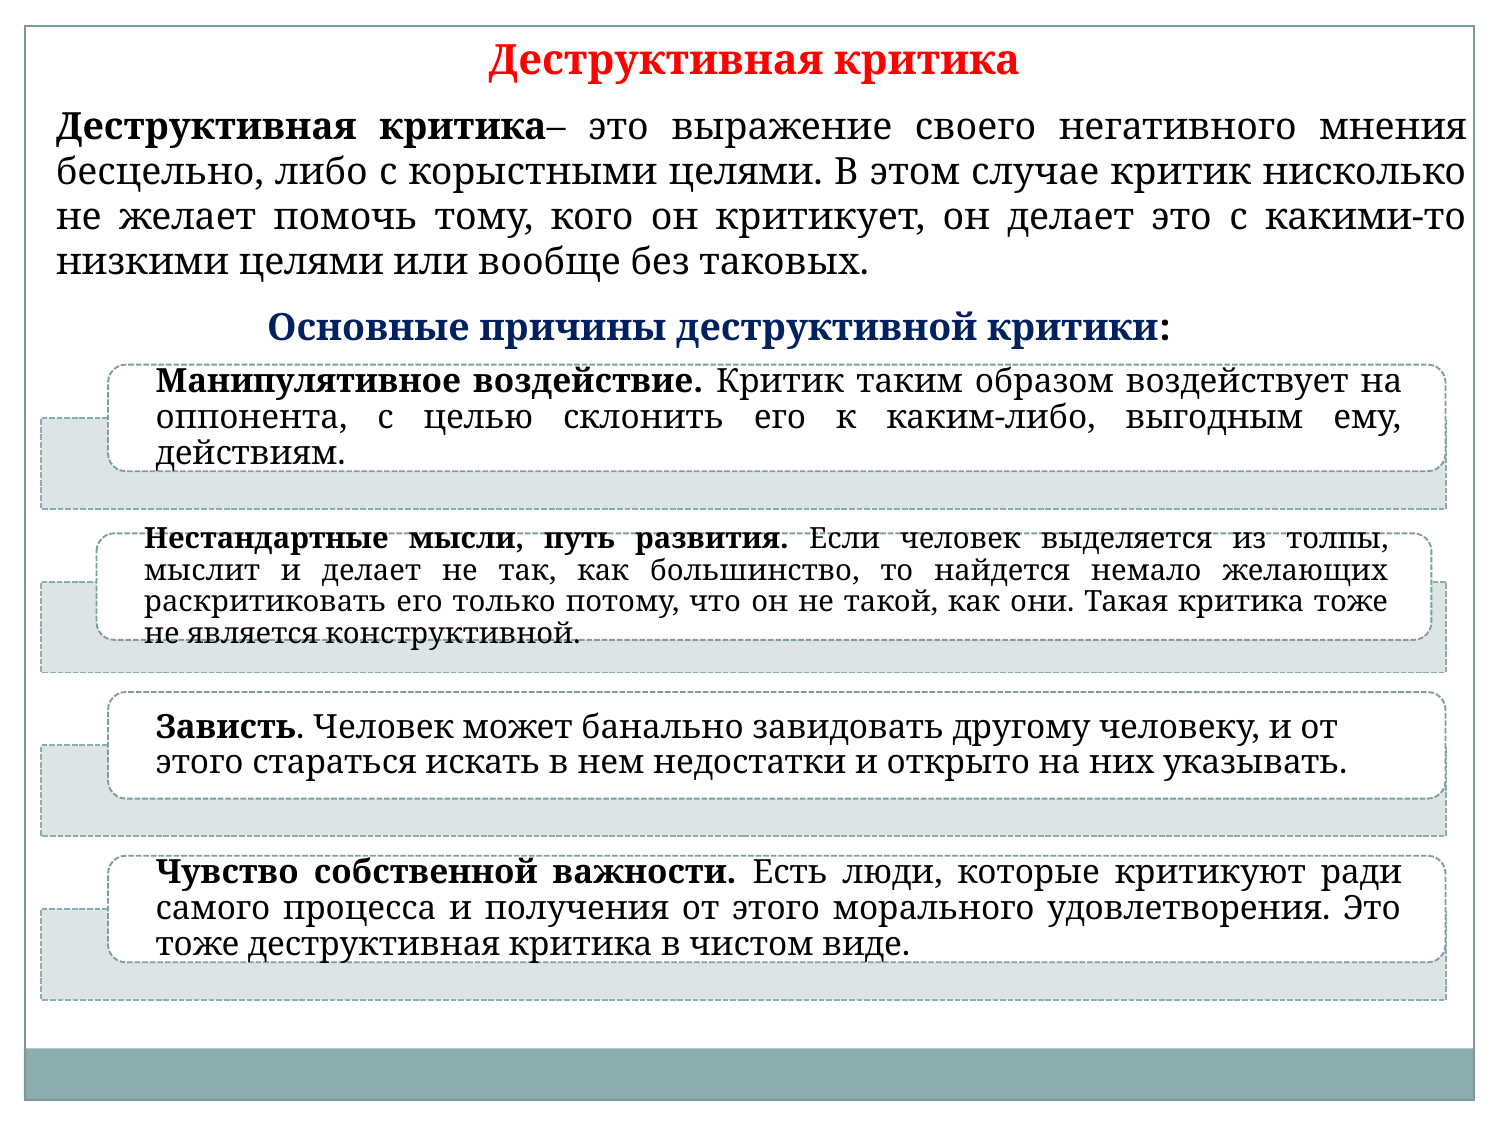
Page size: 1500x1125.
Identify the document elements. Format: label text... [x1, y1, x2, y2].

text_box Деструктивная критика [474, 25, 1036, 90]
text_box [40, 355, 1447, 1009]
text_box Деструктивная критика– это выражение своего негативного мнения бесцельно, либо с корыстными целями. В этом случае критик нисколько не желает помочь тому, кого он критикует, он делает это с какими-то низкими целями или вообще без таковых. [41, 94, 1483, 290]
text_box Основные причины деструктивной критики: [230, 295, 1208, 353]
